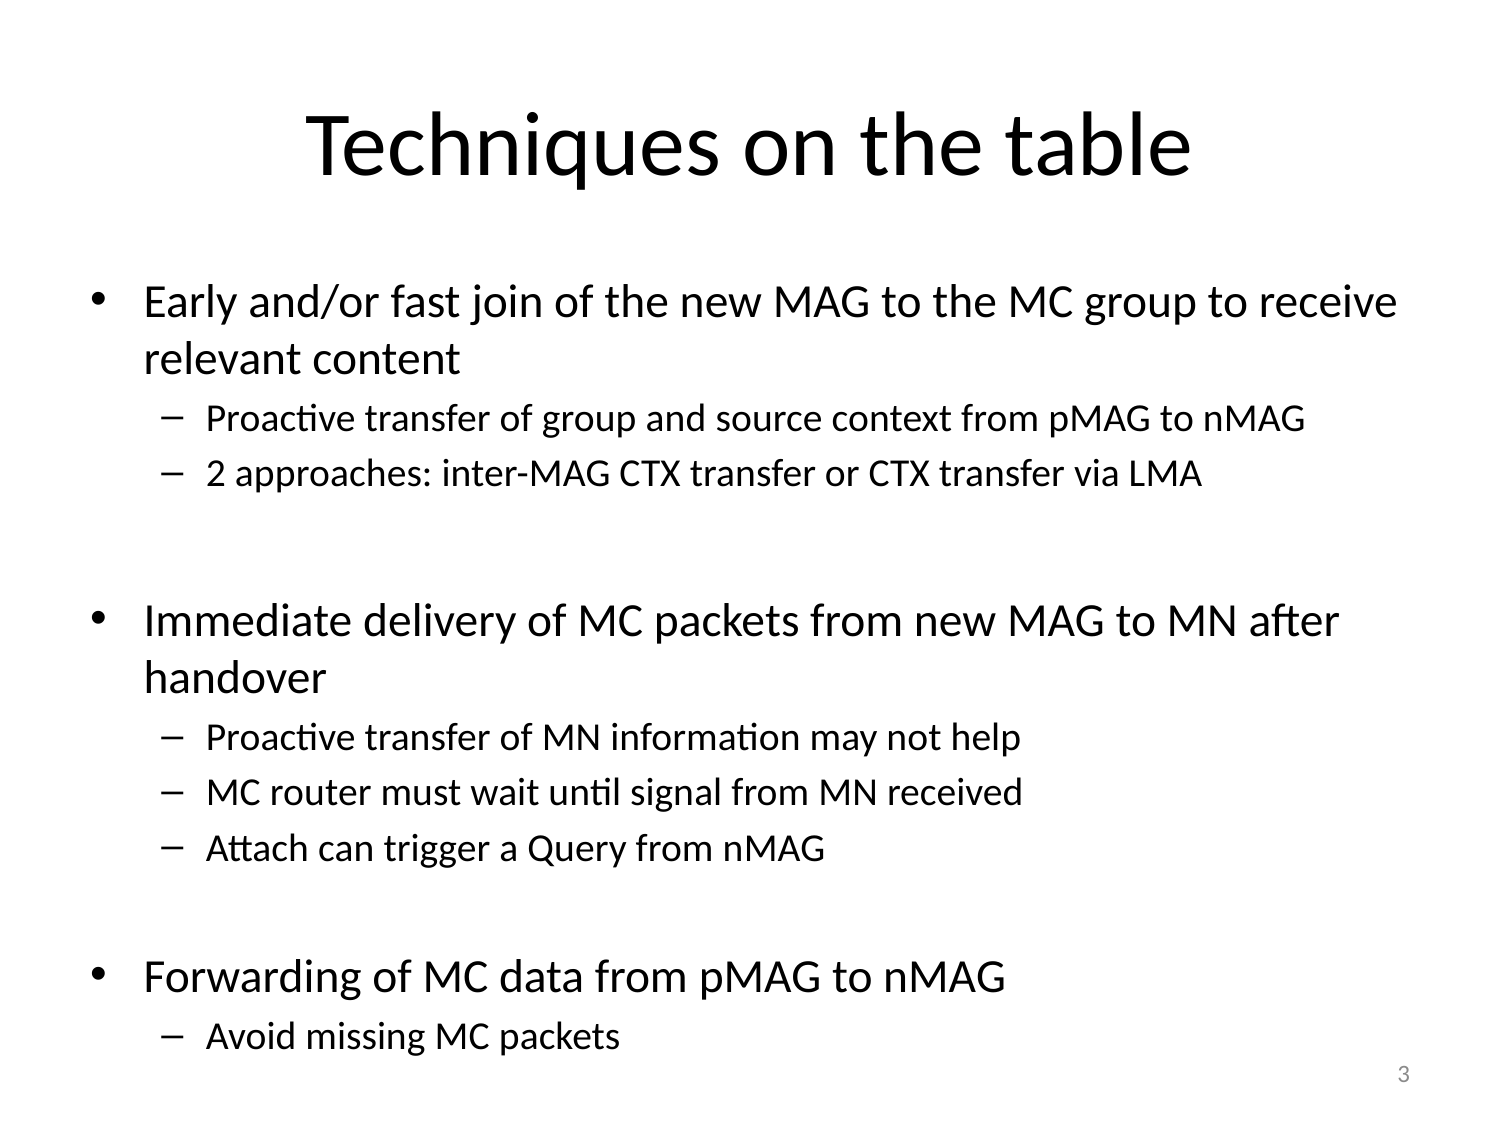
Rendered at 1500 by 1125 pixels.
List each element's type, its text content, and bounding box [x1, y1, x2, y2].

title Techniques on the table [75, 45, 1425, 233]
slide_number 3 [1074, 1042, 1425, 1103]
list Early and/or fast join of the new MAG to the MC group to receive relevant content Proactive transfer of group and source context from pMAG to nMAG 2 approaches: inter-MAG CTX transfer or CTX transfer via LMA Immediate delivery of MC packets from new MAG to MN after handover Proactive transfer of MN information may not help MC router must wait until signal from MN received Attach can trigger a Query from nMAG Forwarding of MC data from pMAG to nMAG Avoid missing MC packets [75, 262, 1425, 1071]
